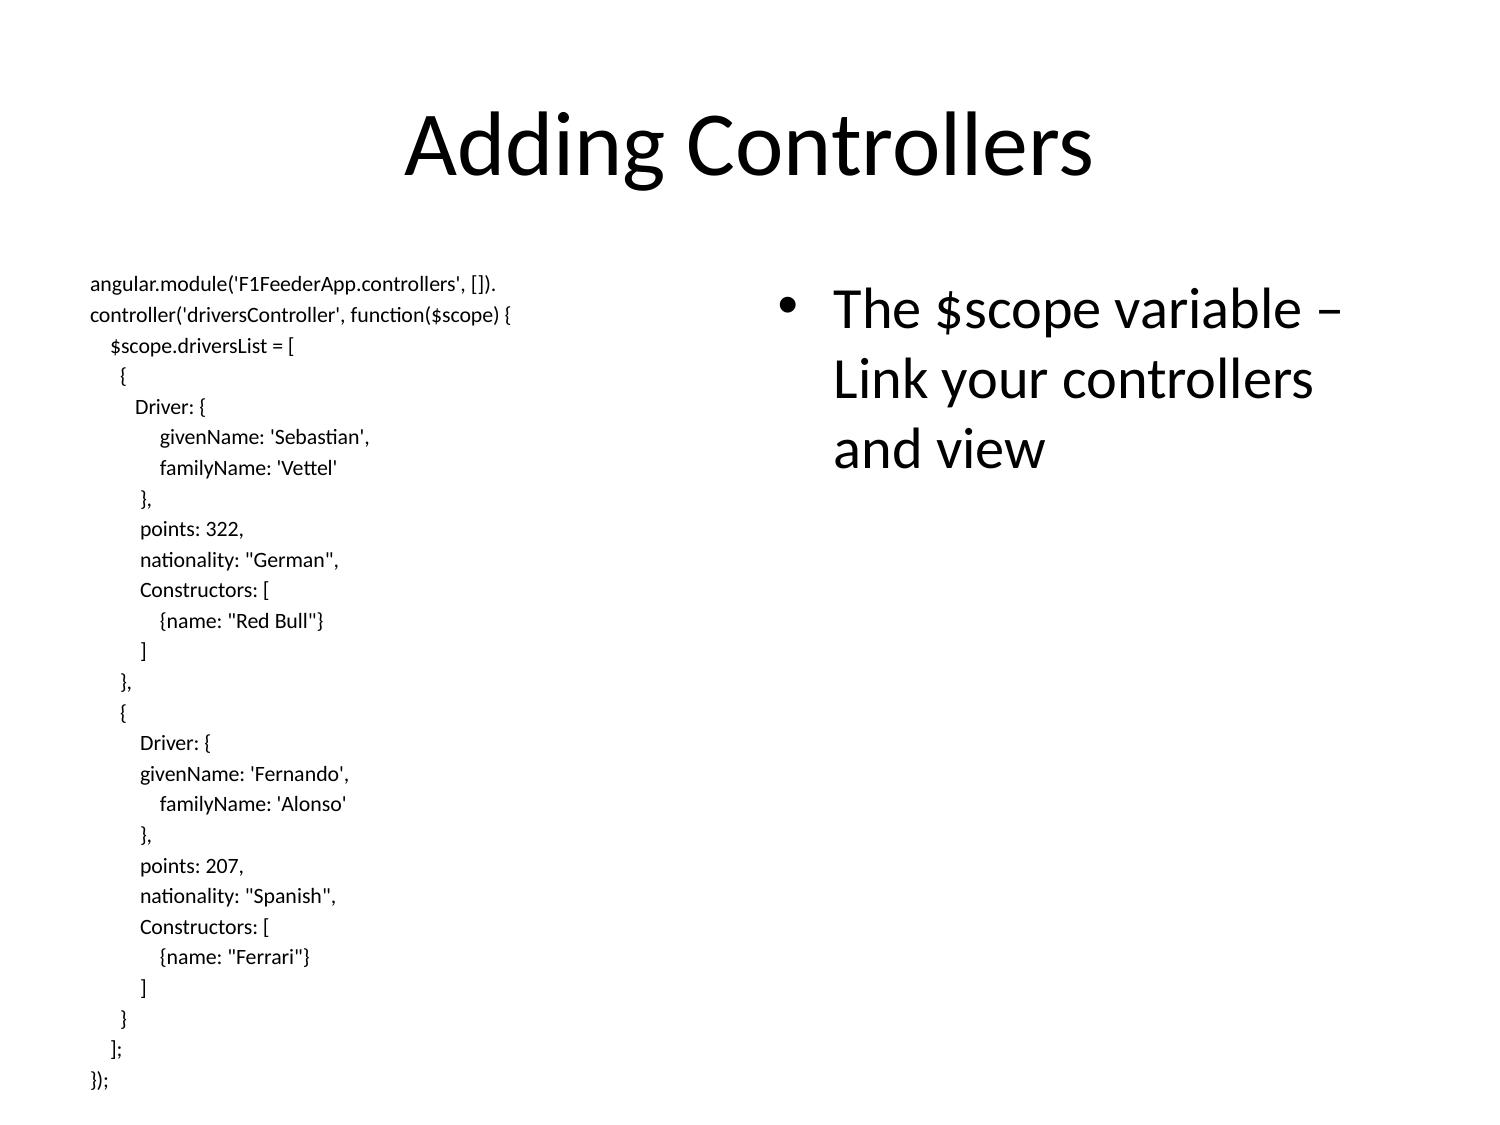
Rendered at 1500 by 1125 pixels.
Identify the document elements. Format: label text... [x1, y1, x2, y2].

list angular.module('F1FeederApp.controllers', []). controller('driversController', function($scope) { $scope.driversList = [ { Driver: { givenName: 'Sebastian', familyName: 'Vettel' }, points: 322, nationality: "German", Constructors: [ {name: "Red Bull"} ] }, { Driver: { givenName: 'Fernando', familyName: 'Alonso' }, points: 207, nationality: "Spanish", Constructors: [ {name: "Ferrari"} ] } ]; }); [75, 262, 738, 1005]
list The $scope variable – Link your controllers and view [762, 262, 1425, 1005]
title Adding Controllers [75, 45, 1425, 233]
